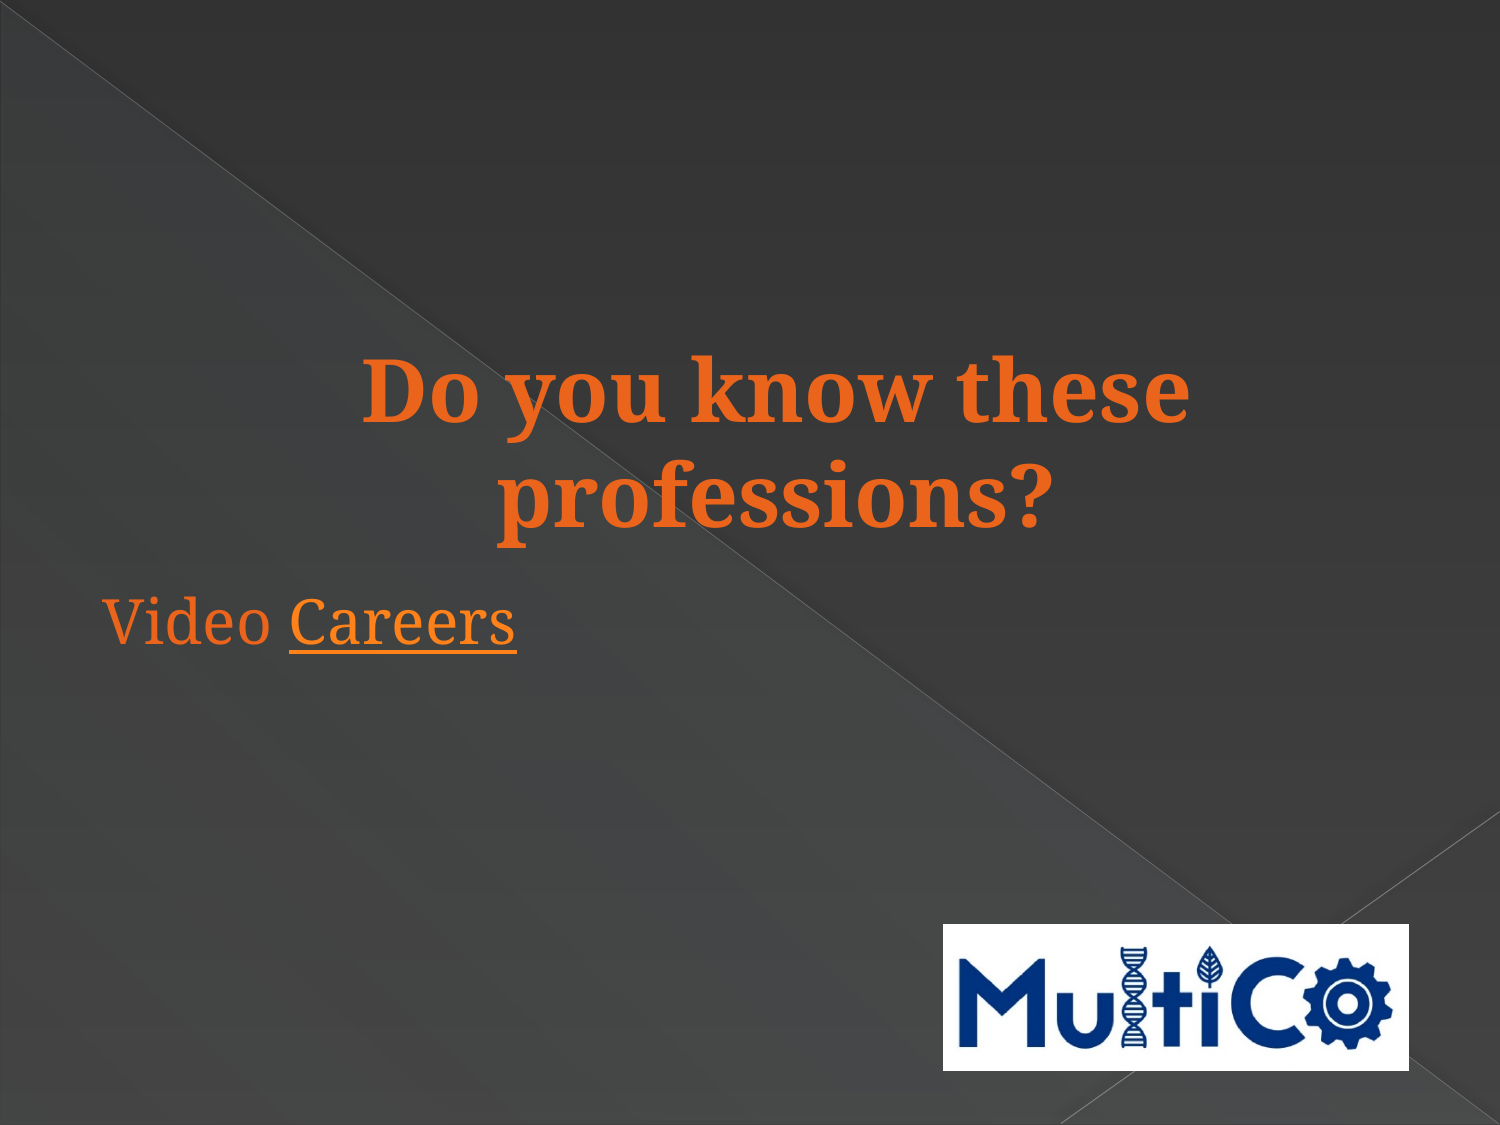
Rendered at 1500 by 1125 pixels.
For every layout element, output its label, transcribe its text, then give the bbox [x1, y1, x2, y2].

list Video Careers [87, 575, 1438, 767]
picture [942, 924, 1409, 1071]
title Do you know these professions? [62, 324, 1413, 555]
